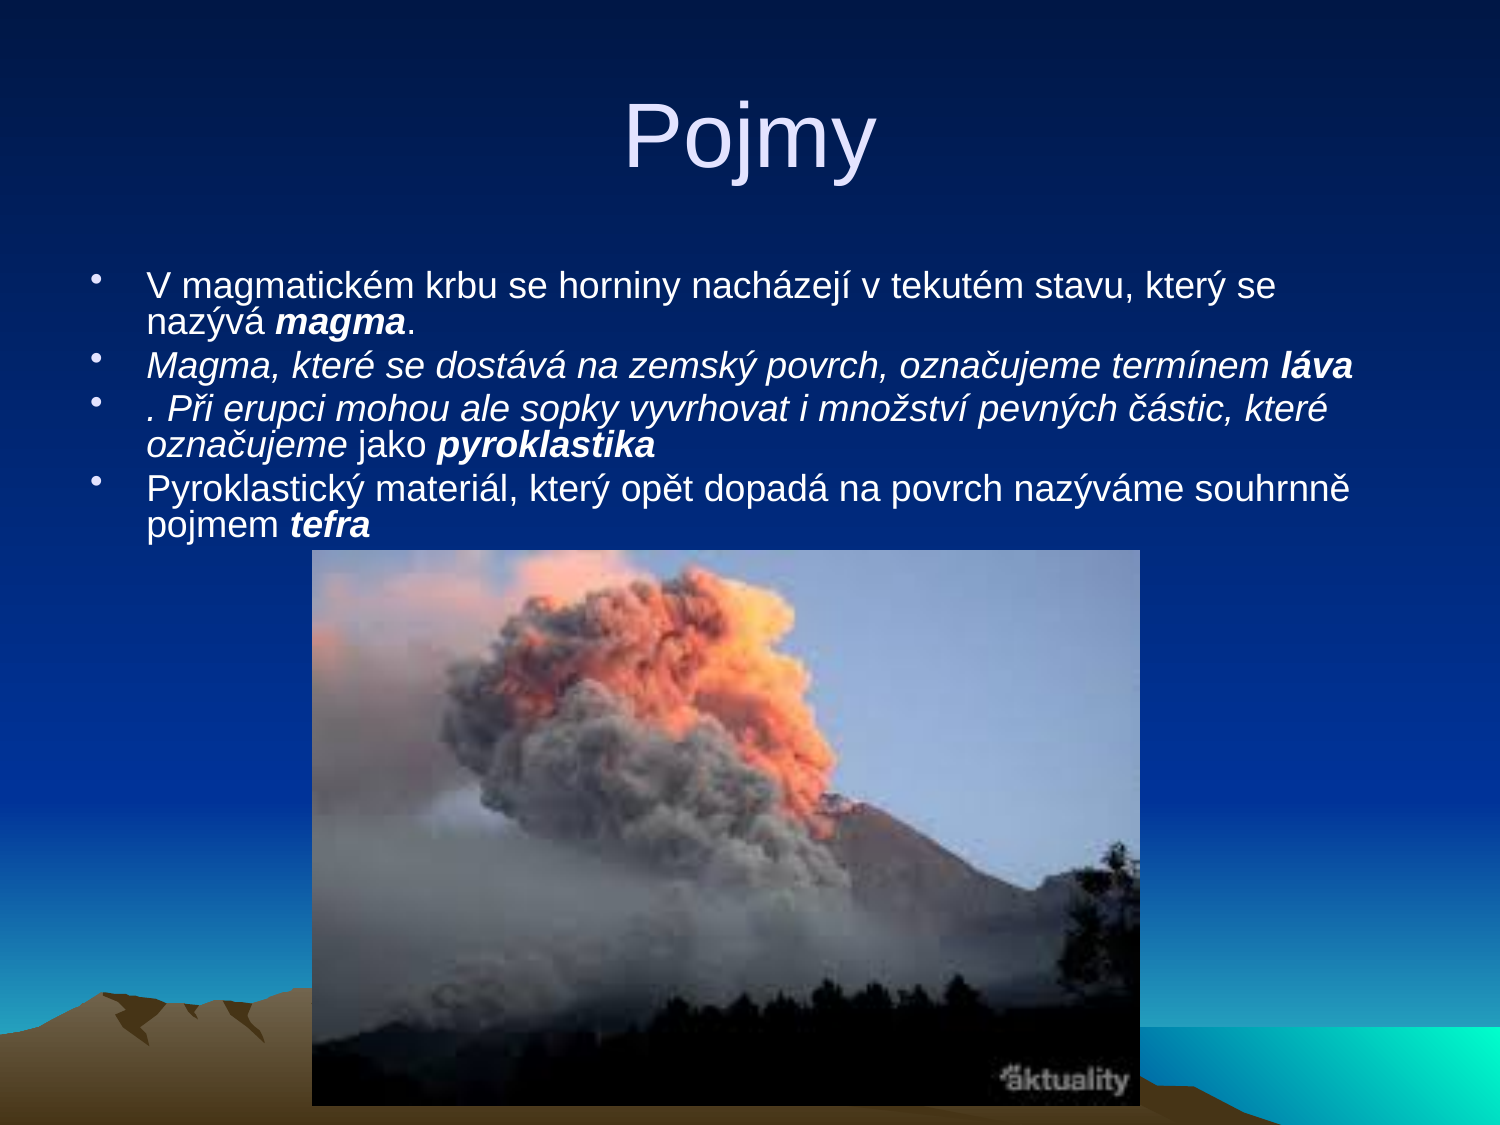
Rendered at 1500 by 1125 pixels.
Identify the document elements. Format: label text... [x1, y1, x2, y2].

title Pojmy [74, 37, 1426, 226]
picture [312, 550, 1141, 1107]
list V magmatickém krbu se horniny nacházejí v tekutém stavu, který se nazývá magma. Magma, které se dostává na zemský povrch, označujeme termínem láva . Při erupci mohou ale sopky vyvrhovat i množství pevných částic, které označujeme jako pyroklastika Pyroklastický materiál, který opět dopadá na povrch nazýváme souhrnně pojmem tefra [74, 262, 1426, 1001]
